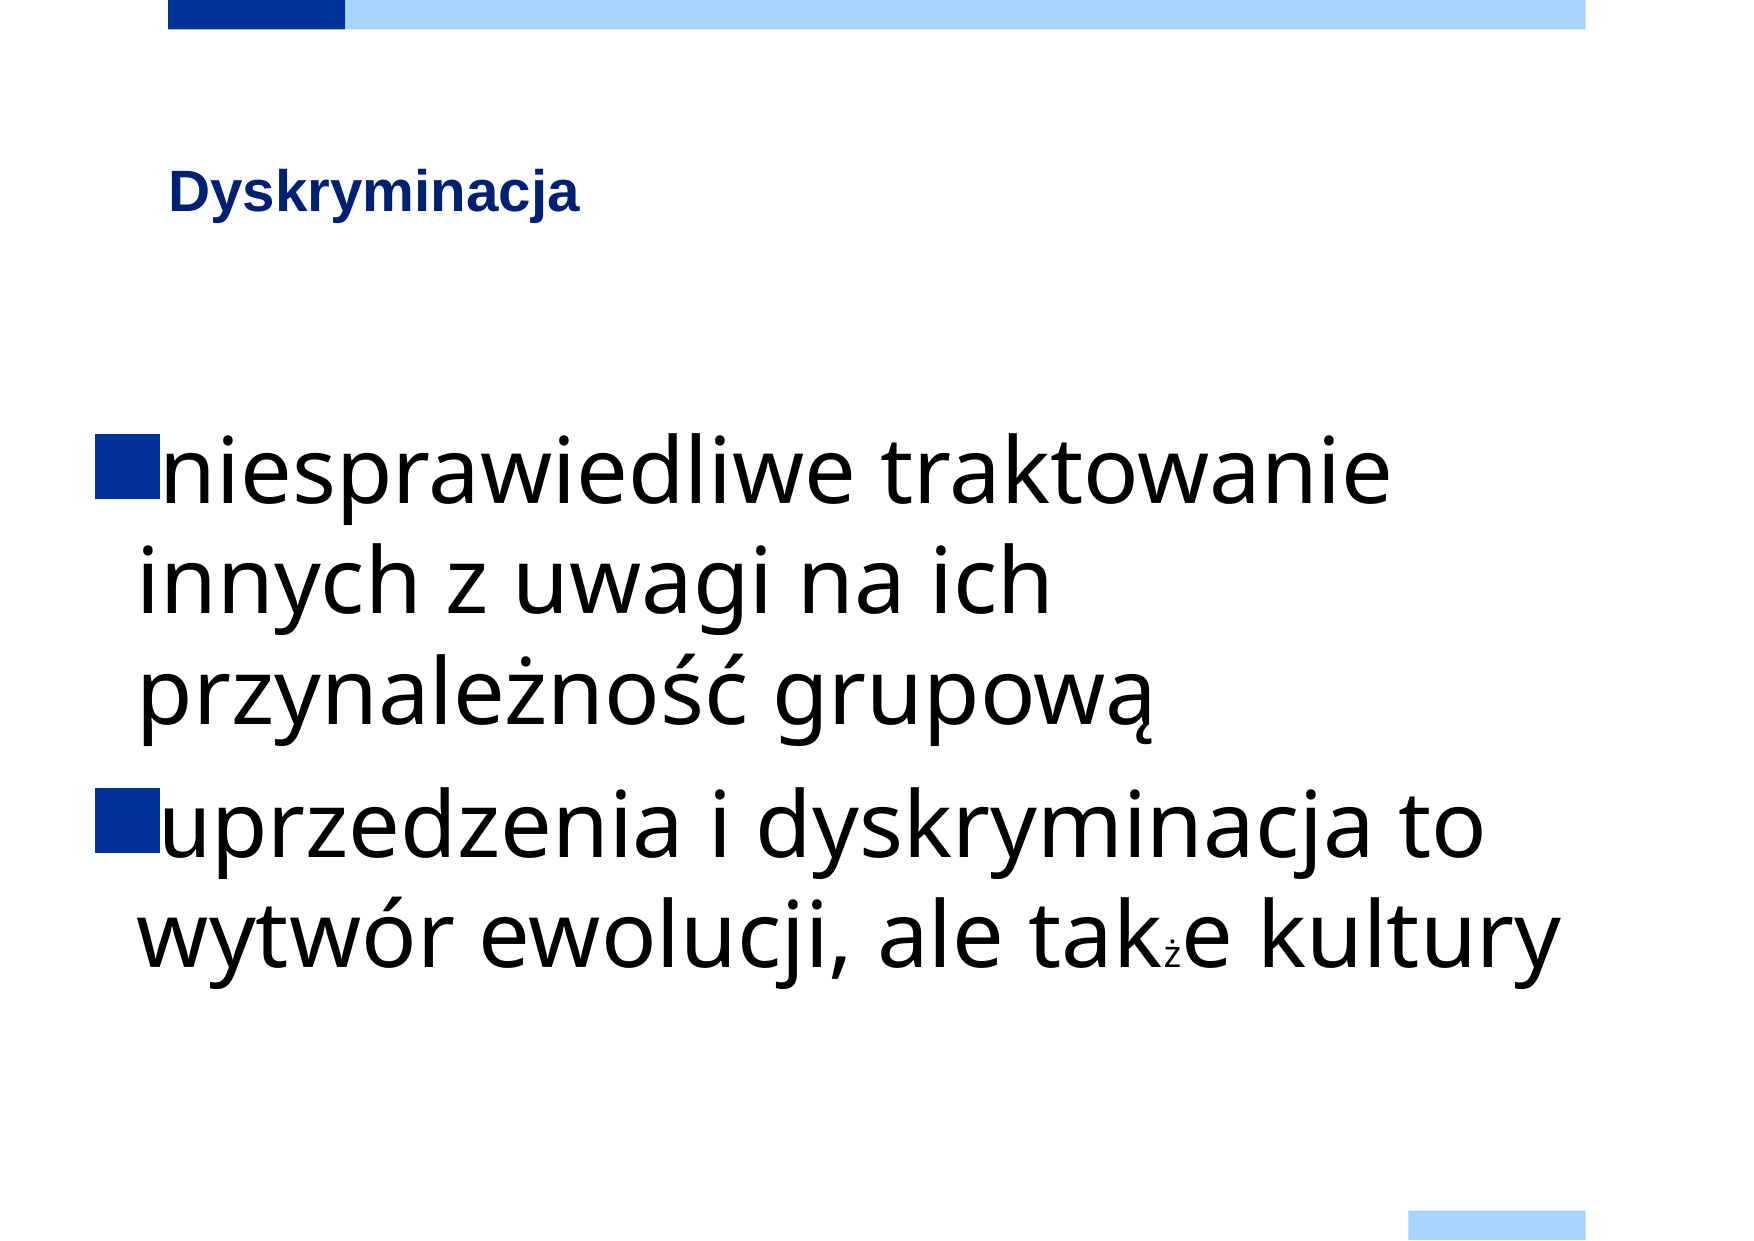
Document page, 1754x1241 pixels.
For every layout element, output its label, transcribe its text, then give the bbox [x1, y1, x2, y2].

title Dyskryminacja [168, 147, 1586, 325]
list niesprawiedliwe traktowanie innych z uwagi na ich przynależność grupową uprzedzenia i dyskryminacja to wytwór ewolucji, ale także kultury [95, 411, 1667, 1148]
picture [95, 434, 160, 499]
picture [95, 788, 160, 853]
